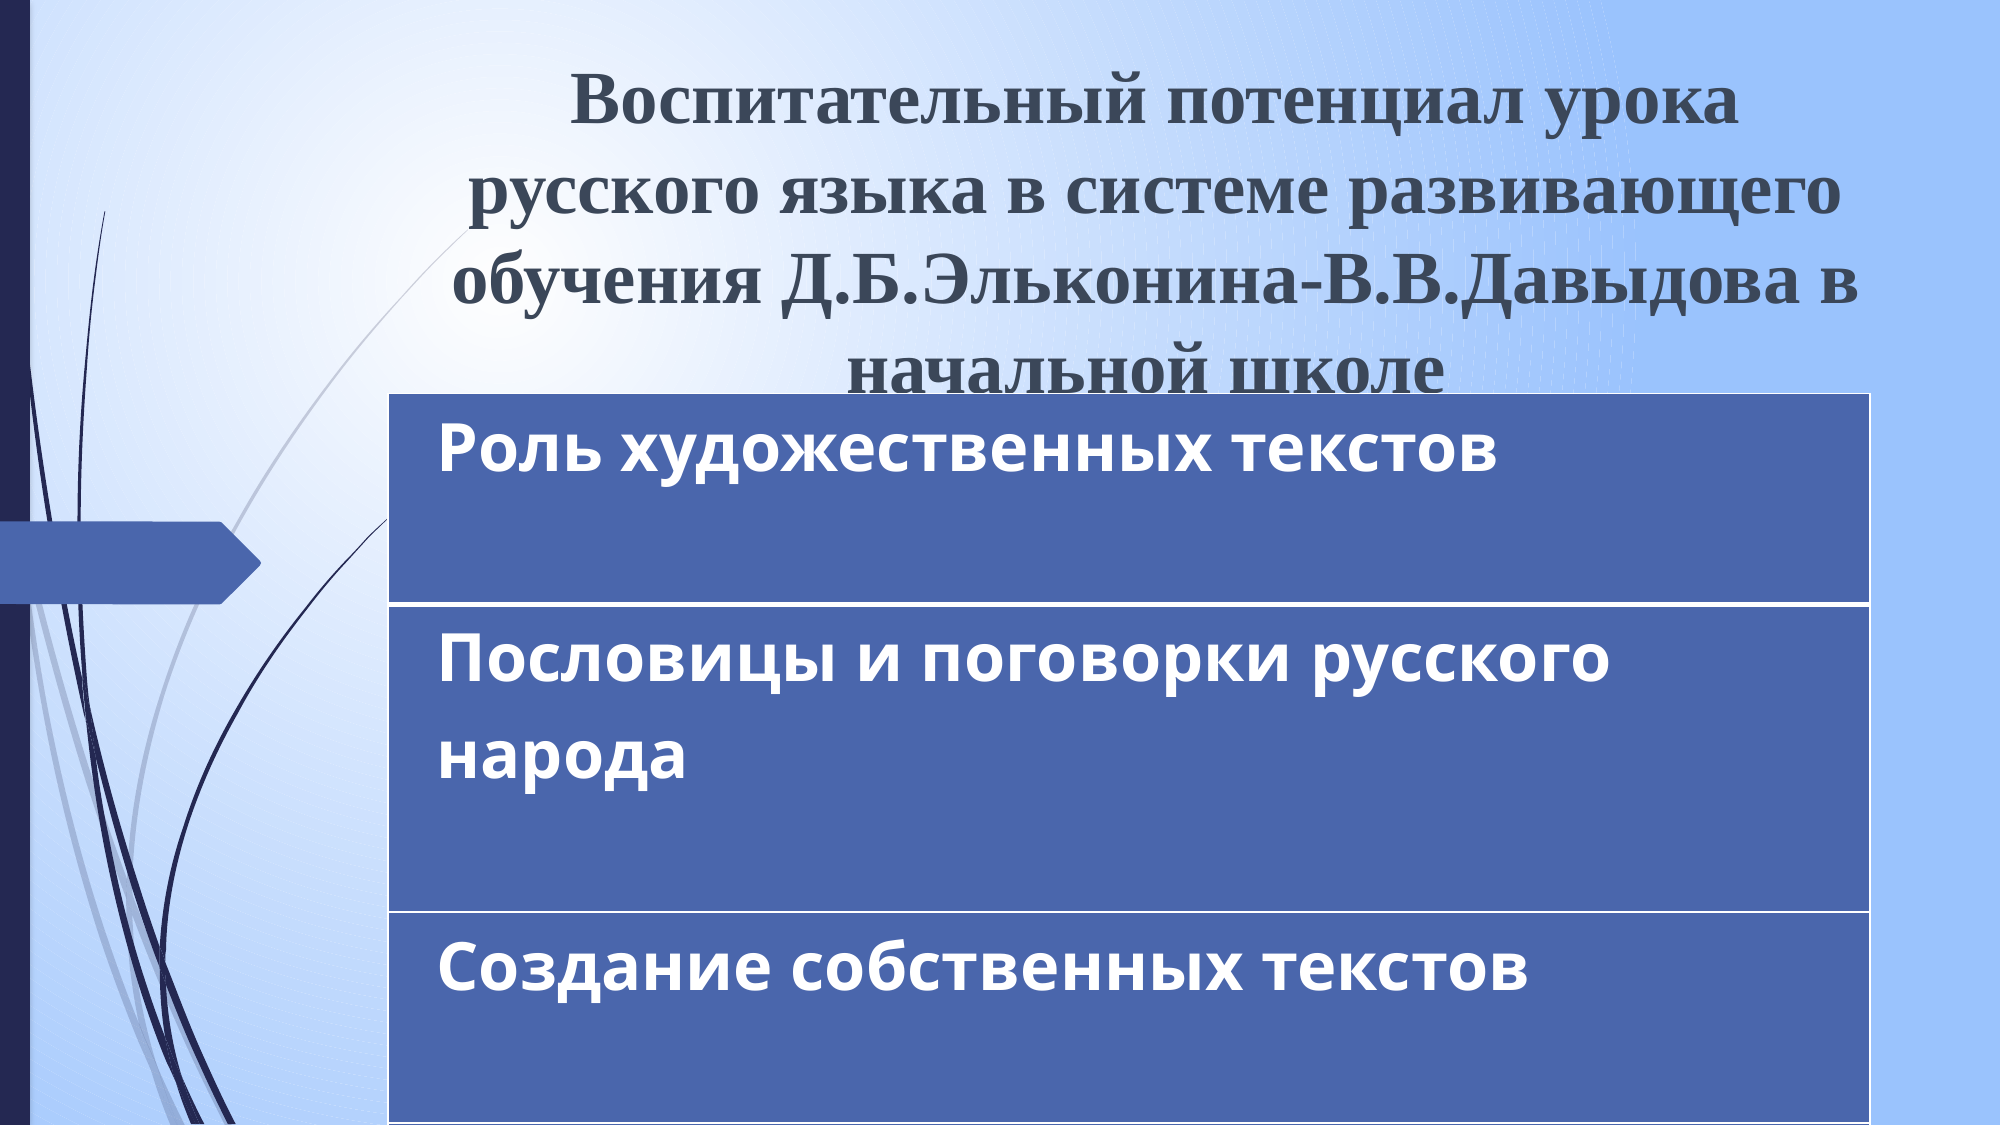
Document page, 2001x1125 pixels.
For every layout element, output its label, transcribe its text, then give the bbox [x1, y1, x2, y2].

table_cell Создание собственных текстов [389, 913, 1869, 1122]
title Воспитательный потенциал урока русского языка в системе развивающего обучения Д.Б.Эльконина-В.В.Давыдова в начальной школе [424, 0, 1888, 612]
table_cell Пословицы и поговорки русского народа [389, 607, 1869, 911]
table_header Роль художественных текстов [389, 394, 1869, 602]
